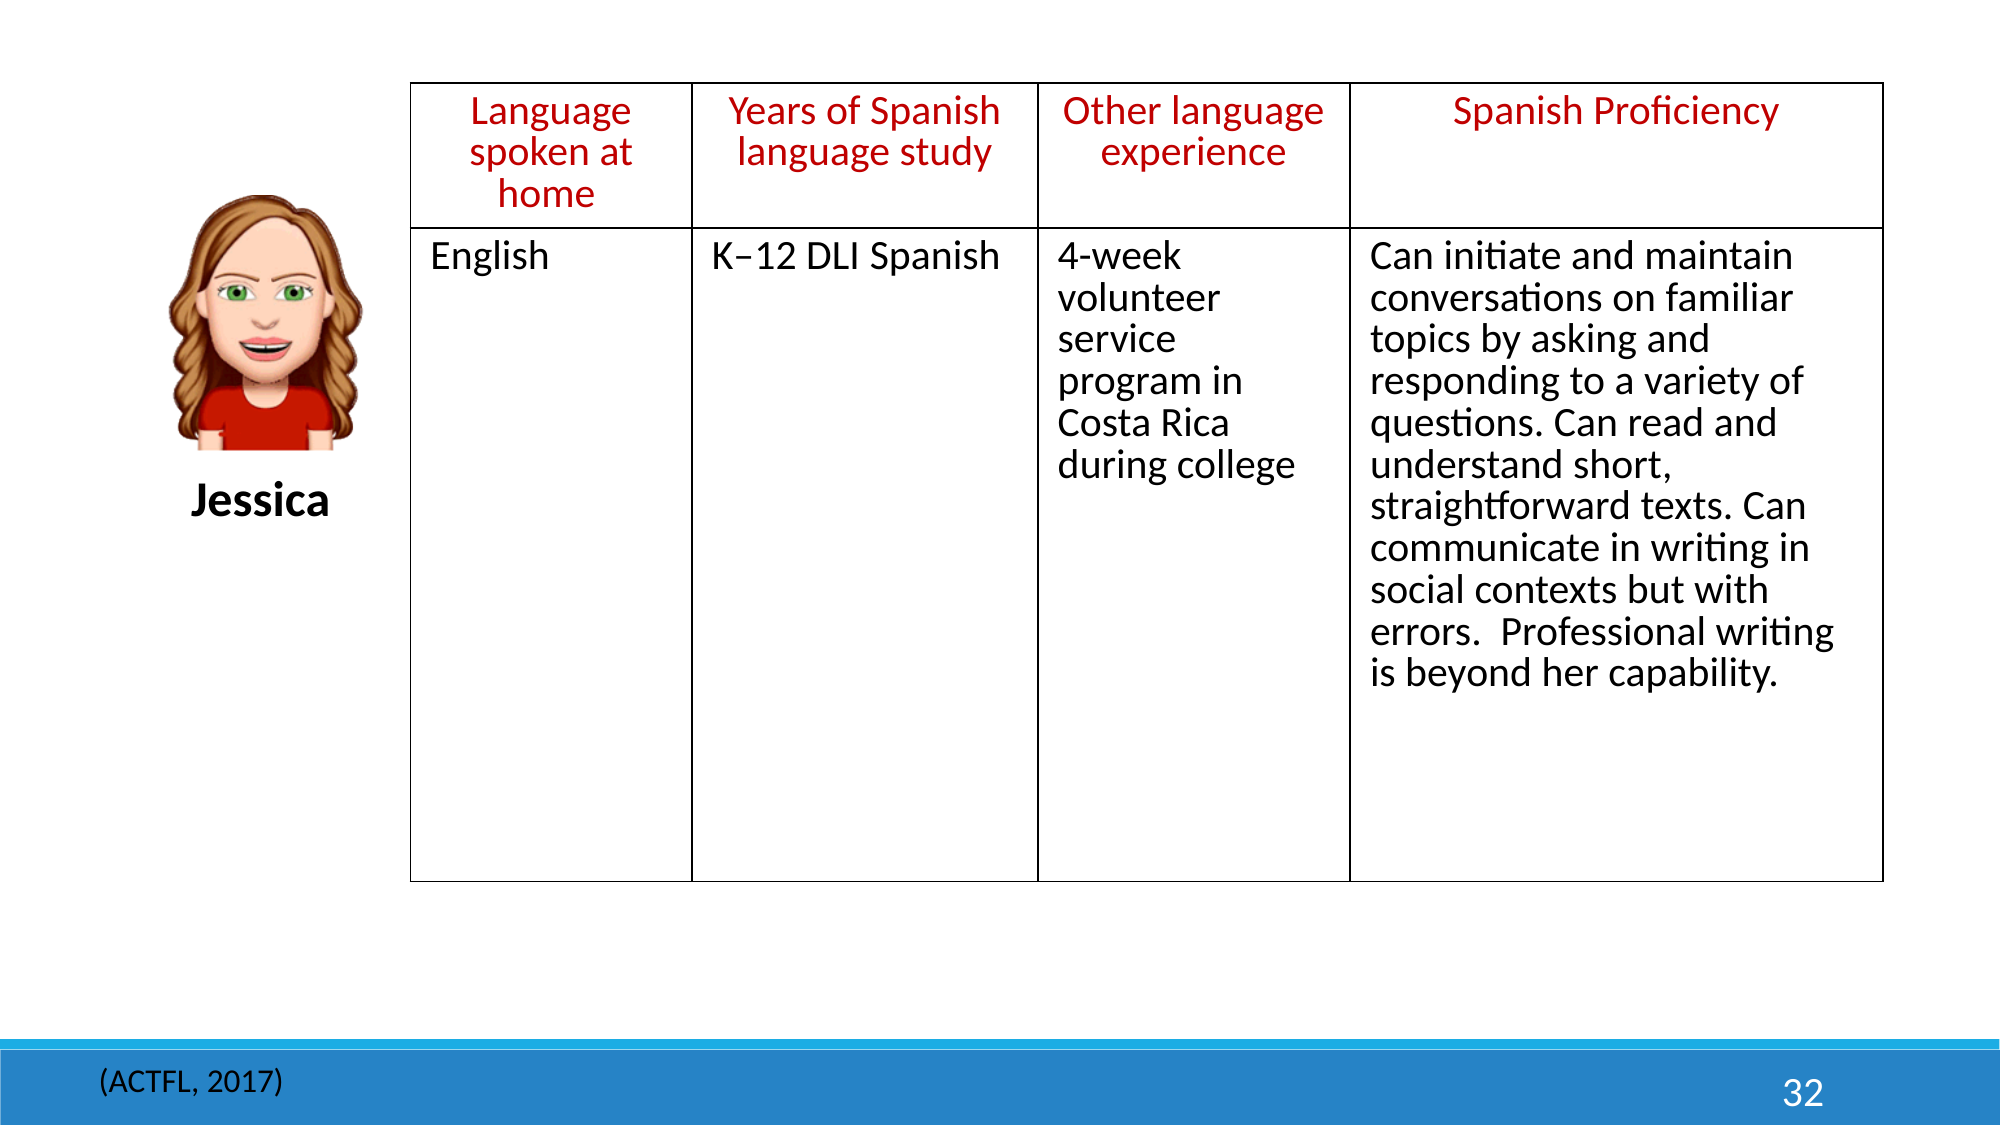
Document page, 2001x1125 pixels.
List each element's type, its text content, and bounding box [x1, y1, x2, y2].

table_header Spanish Proficiency [1351, 84, 1882, 227]
table_cell K–12 DLI Spanish [693, 229, 1037, 881]
table_header Other language experience [1039, 84, 1349, 227]
table_cell Can initiate and maintain conversations on familiar topics by asking and responding to a variety of questions. Can read and understand short, straightforward texts. Can communicate in writing in social contexts but with errors. Professional writing is beyond her capability. [1351, 229, 1882, 881]
text_box Jessica [176, 468, 346, 534]
text_box (ACTFL, 2017) [83, 1051, 370, 1106]
table_header Language spoken at home [411, 84, 691, 227]
table_cell 4-week volunteer service program in Costa Rica during college [1039, 229, 1349, 881]
table_header Years of Spanish language study [693, 84, 1037, 227]
table_cell English [411, 229, 691, 881]
slide_number 32 [1624, 1059, 1840, 1120]
picture [153, 195, 378, 460]
